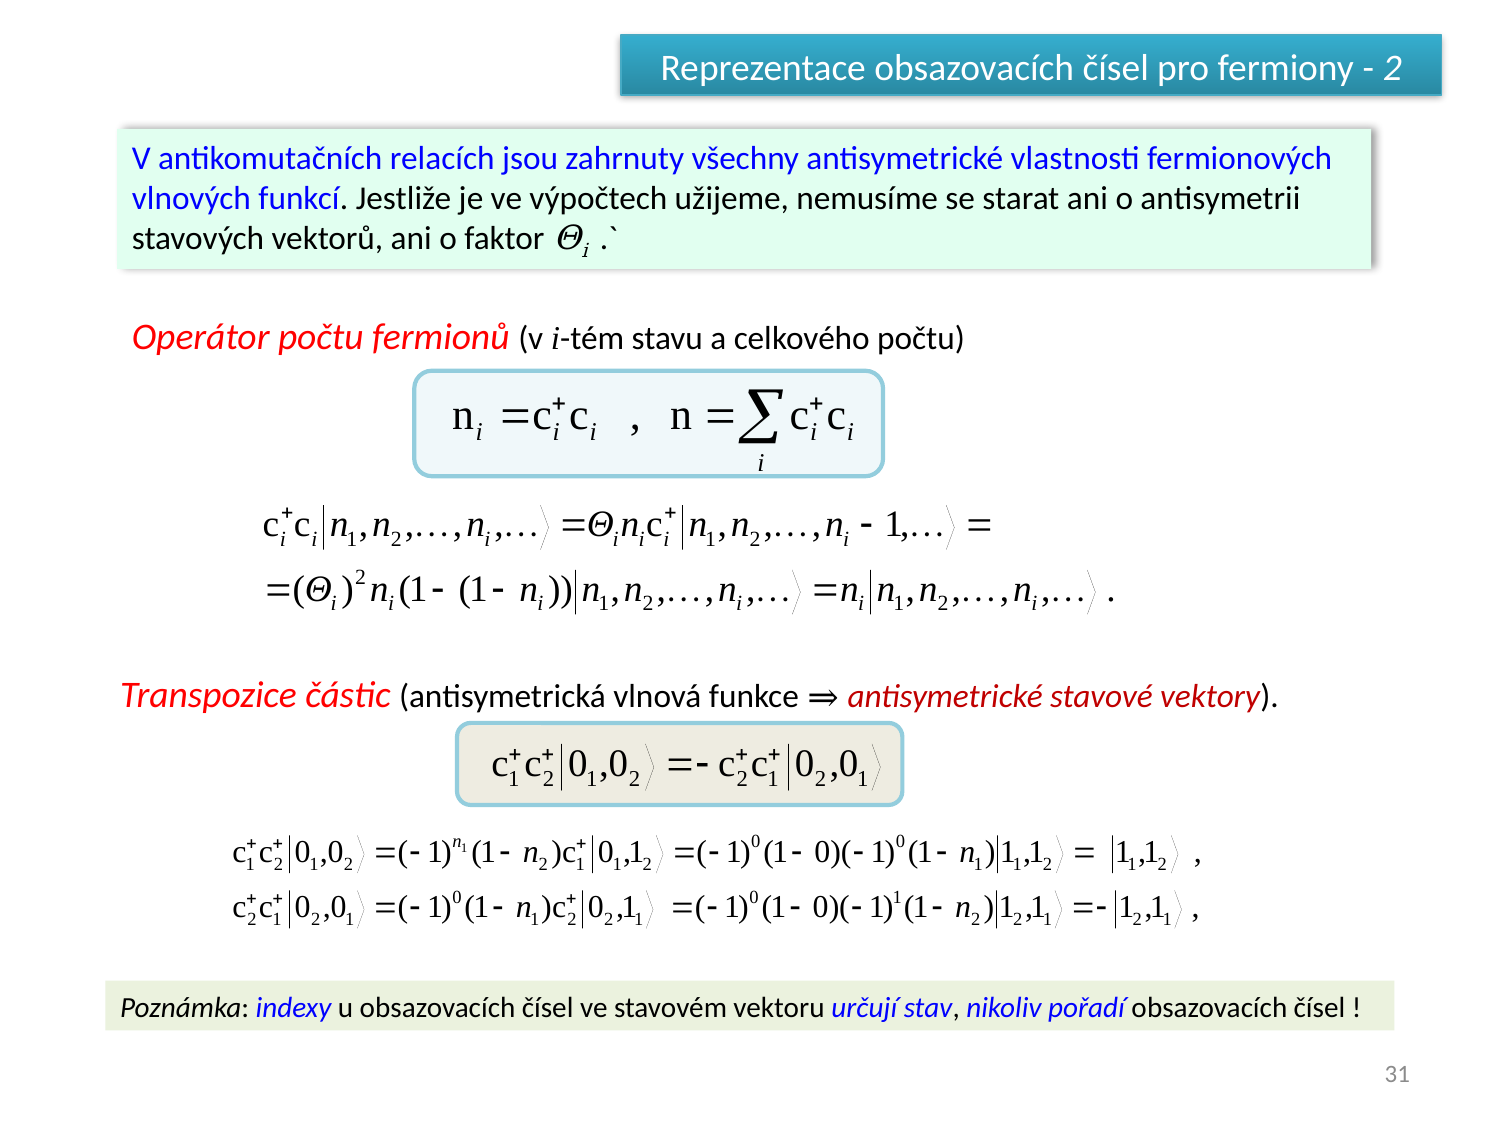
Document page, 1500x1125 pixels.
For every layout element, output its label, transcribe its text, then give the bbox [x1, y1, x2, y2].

text_box V antikomutačních relacích jsou zahrnuty všechny antisymetrické vlastnosti fermionových vlnových funkcí. Jestliže je ve výpočtech užijeme, nemusíme se starat ani o antisymetrii stavových vektorů, ani o faktor Θi .` [117, 128, 1372, 269]
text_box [105, 662, 1395, 1032]
text_box Reprezentace obsazovacích čísel pro fermiony - 2 [620, 34, 1442, 96]
slide_number 31 [1074, 1042, 1425, 1103]
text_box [116, 304, 1121, 622]
